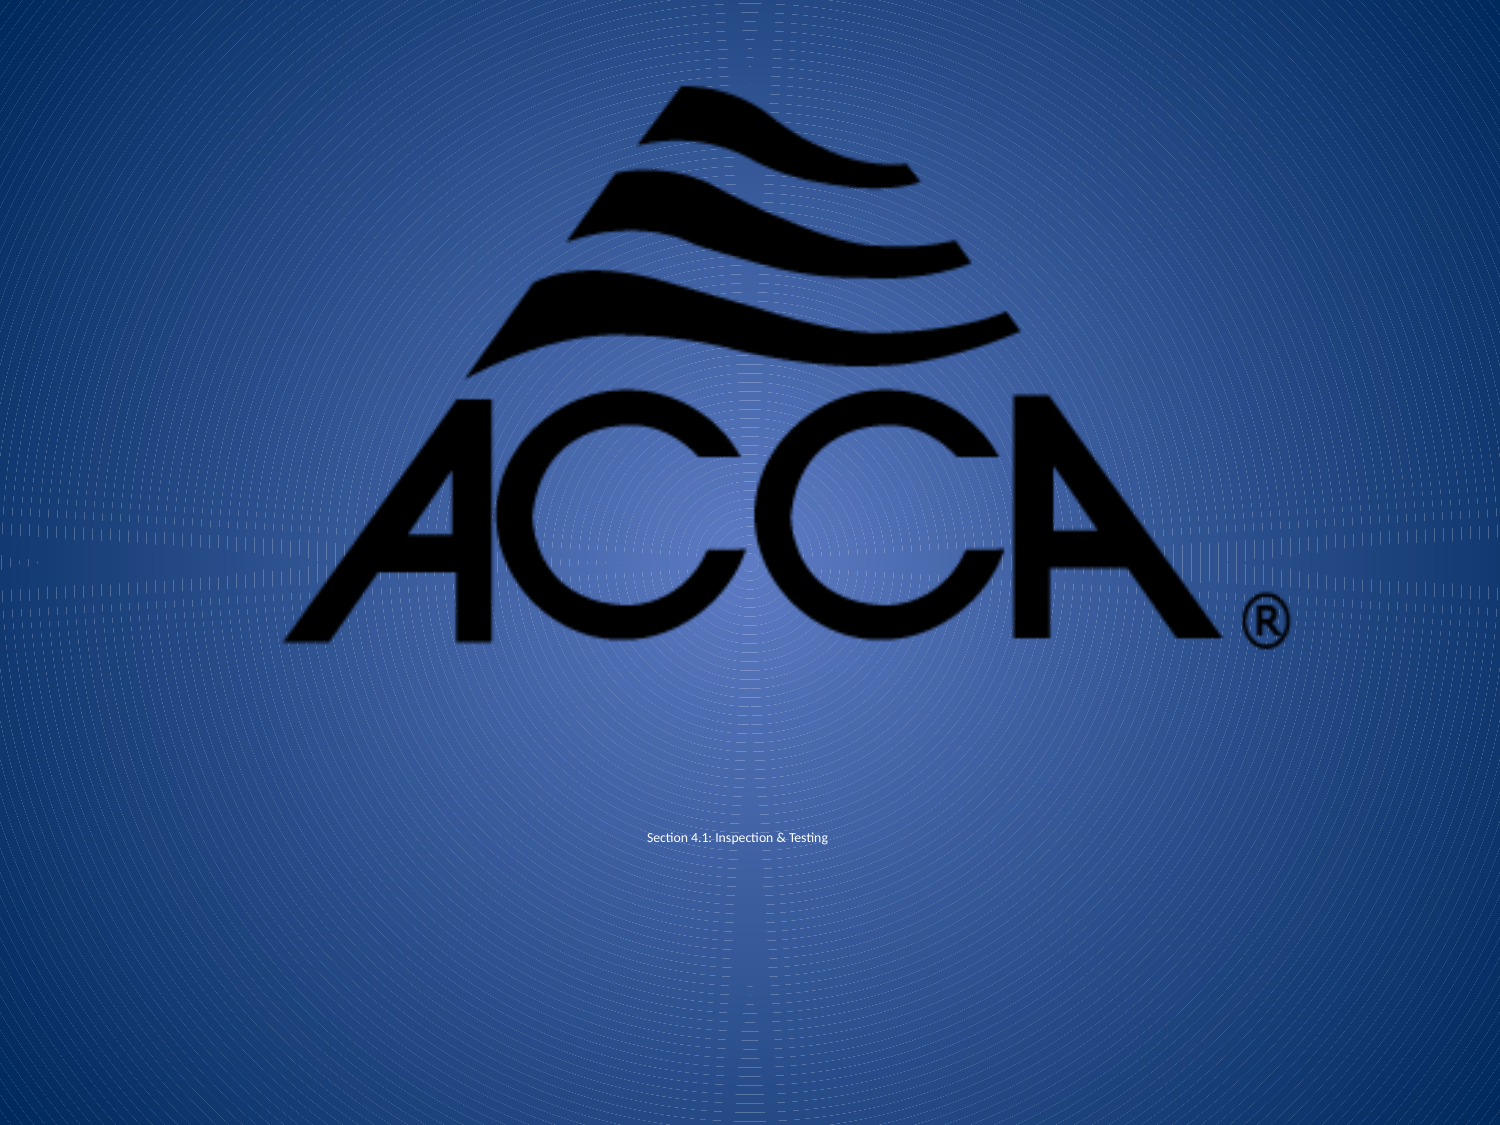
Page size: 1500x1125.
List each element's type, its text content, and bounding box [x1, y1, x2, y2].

title Section 4.1: Inspection & Testing [0, 787, 1475, 888]
picture [237, 24, 1334, 738]
